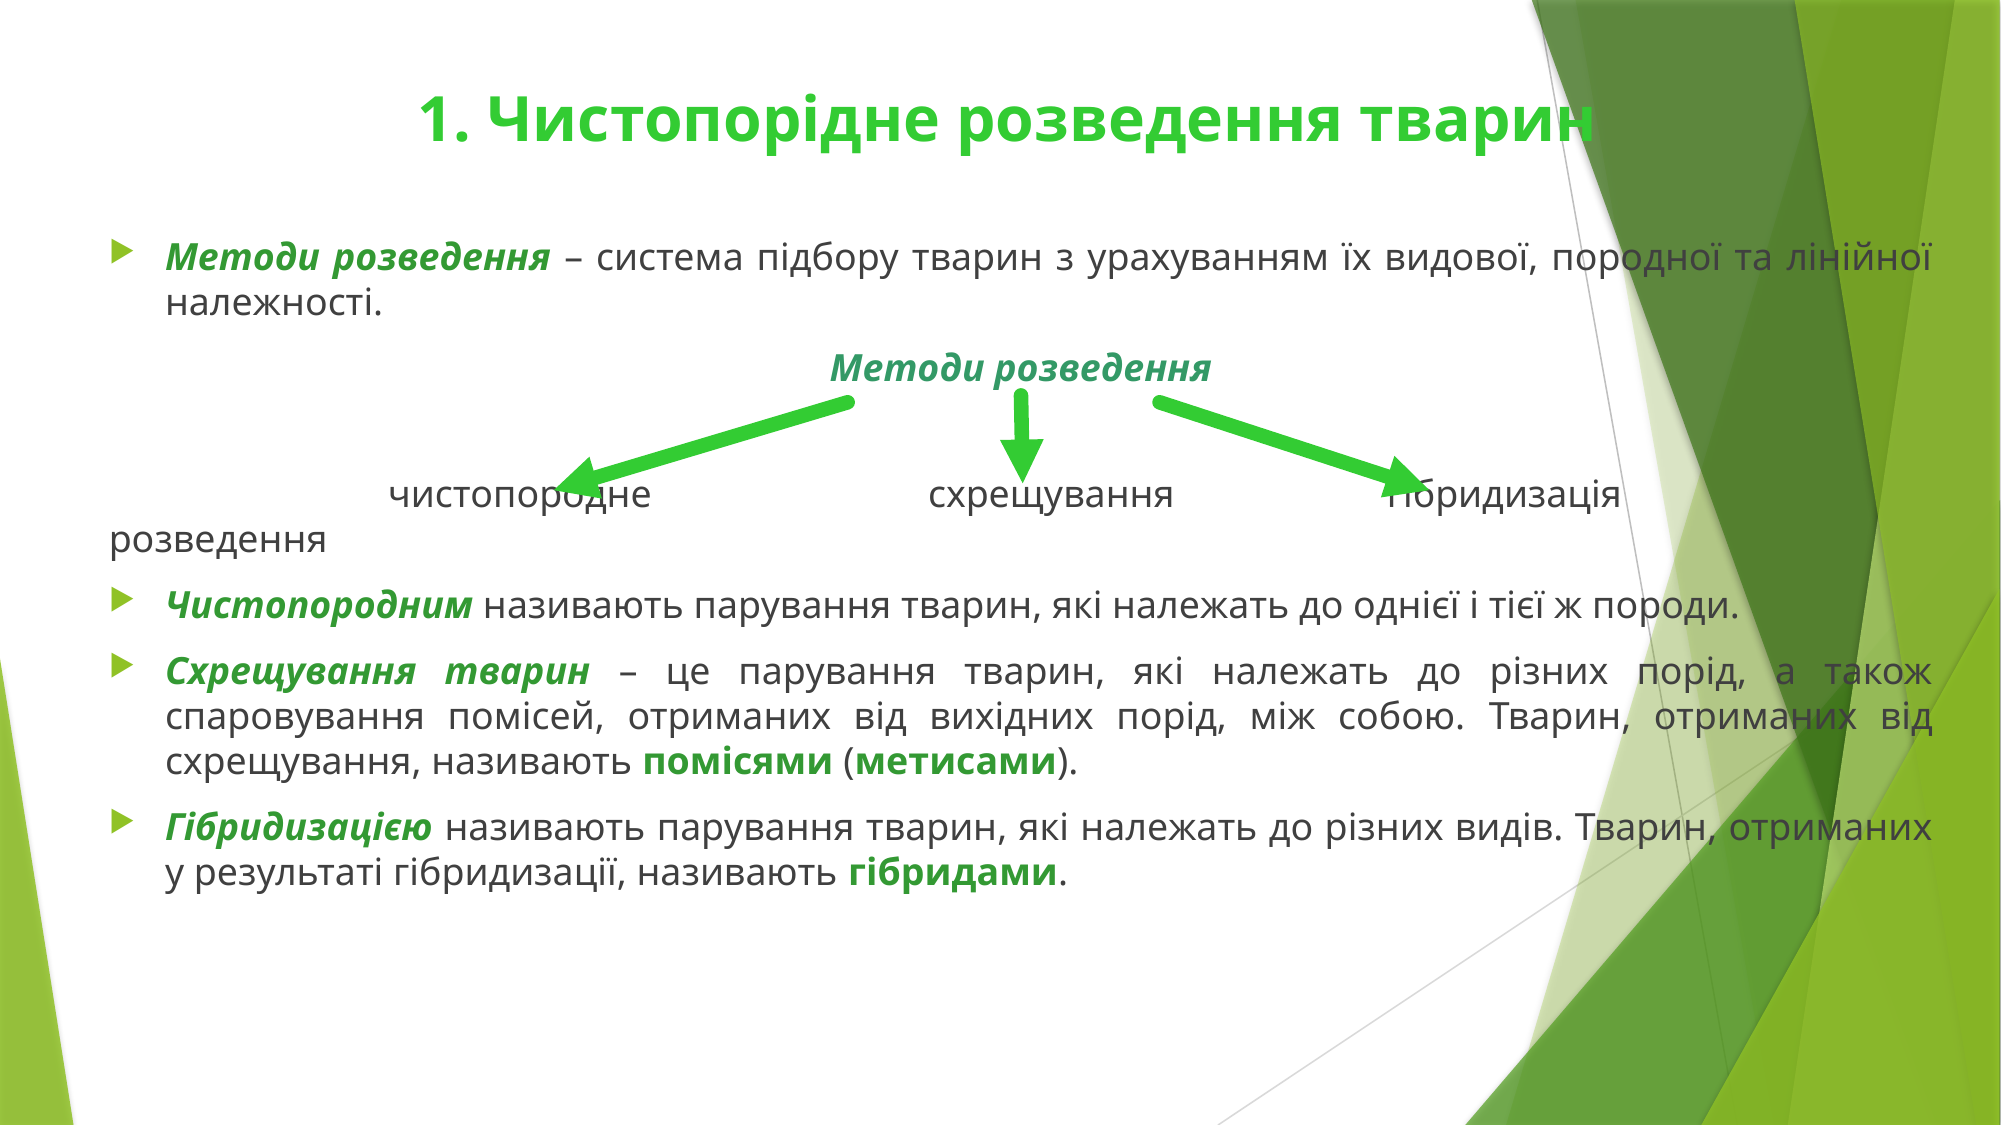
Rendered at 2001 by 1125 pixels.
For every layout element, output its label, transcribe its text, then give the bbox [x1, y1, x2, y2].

list Методи розведення – система підбору тварин з урахуванням їх видової, породної та лінійної належності. Методи розведення чистопородне схрещування гібридизація розведення Чистопородним називають парування тварин, які належать до однієї і тієї ж породи. Схрещування тварин – це парування тварин, які належать до різних порід, а також спаровування помісей, отриманих від вихідних порід, між собою. Тварин, отриманих від схрещування, називають помісями (метисами). Гібридизацією називають парування тварин, які належать до різних видів. Тварин, отриманих у результаті гібридизації, називають гібридами. [93, 225, 1949, 1125]
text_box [553, 401, 849, 491]
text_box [1020, 394, 1024, 484]
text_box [1159, 401, 1430, 491]
text_box 1. Чистопорідне розведення тварин [124, 80, 1892, 173]
